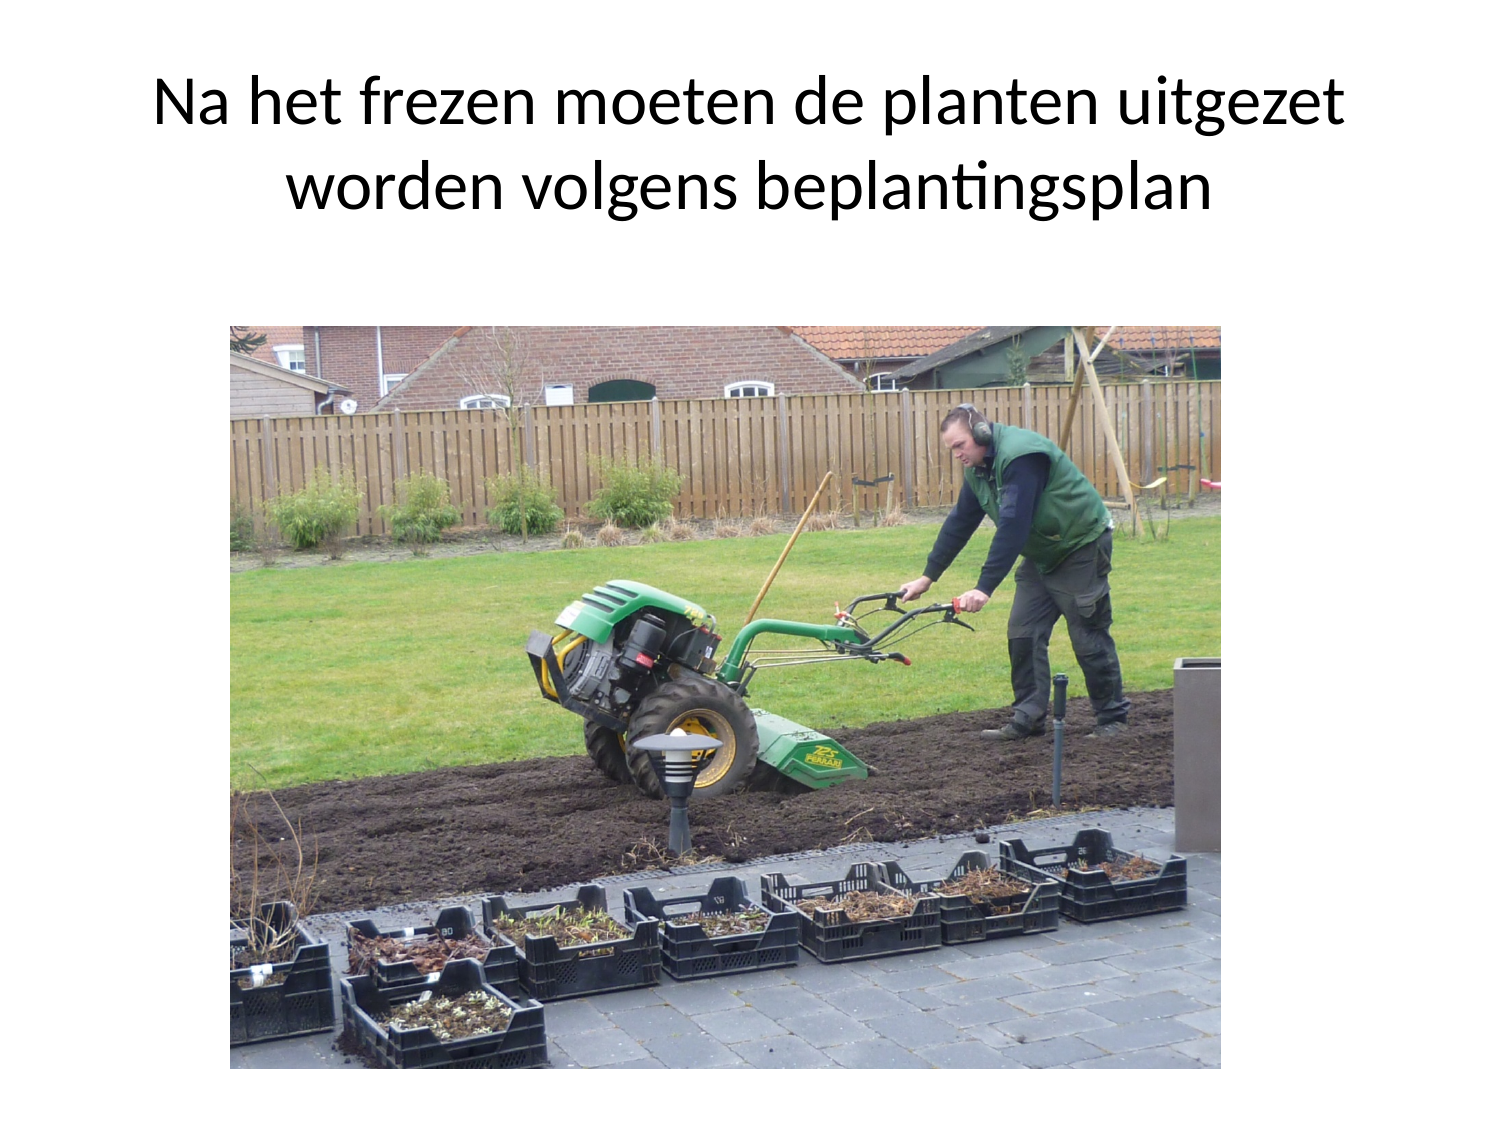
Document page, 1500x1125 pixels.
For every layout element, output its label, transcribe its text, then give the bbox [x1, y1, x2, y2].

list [229, 325, 1221, 1069]
title Na het frezen moeten de planten uitgezet worden volgens beplantingsplan [75, 45, 1425, 233]
